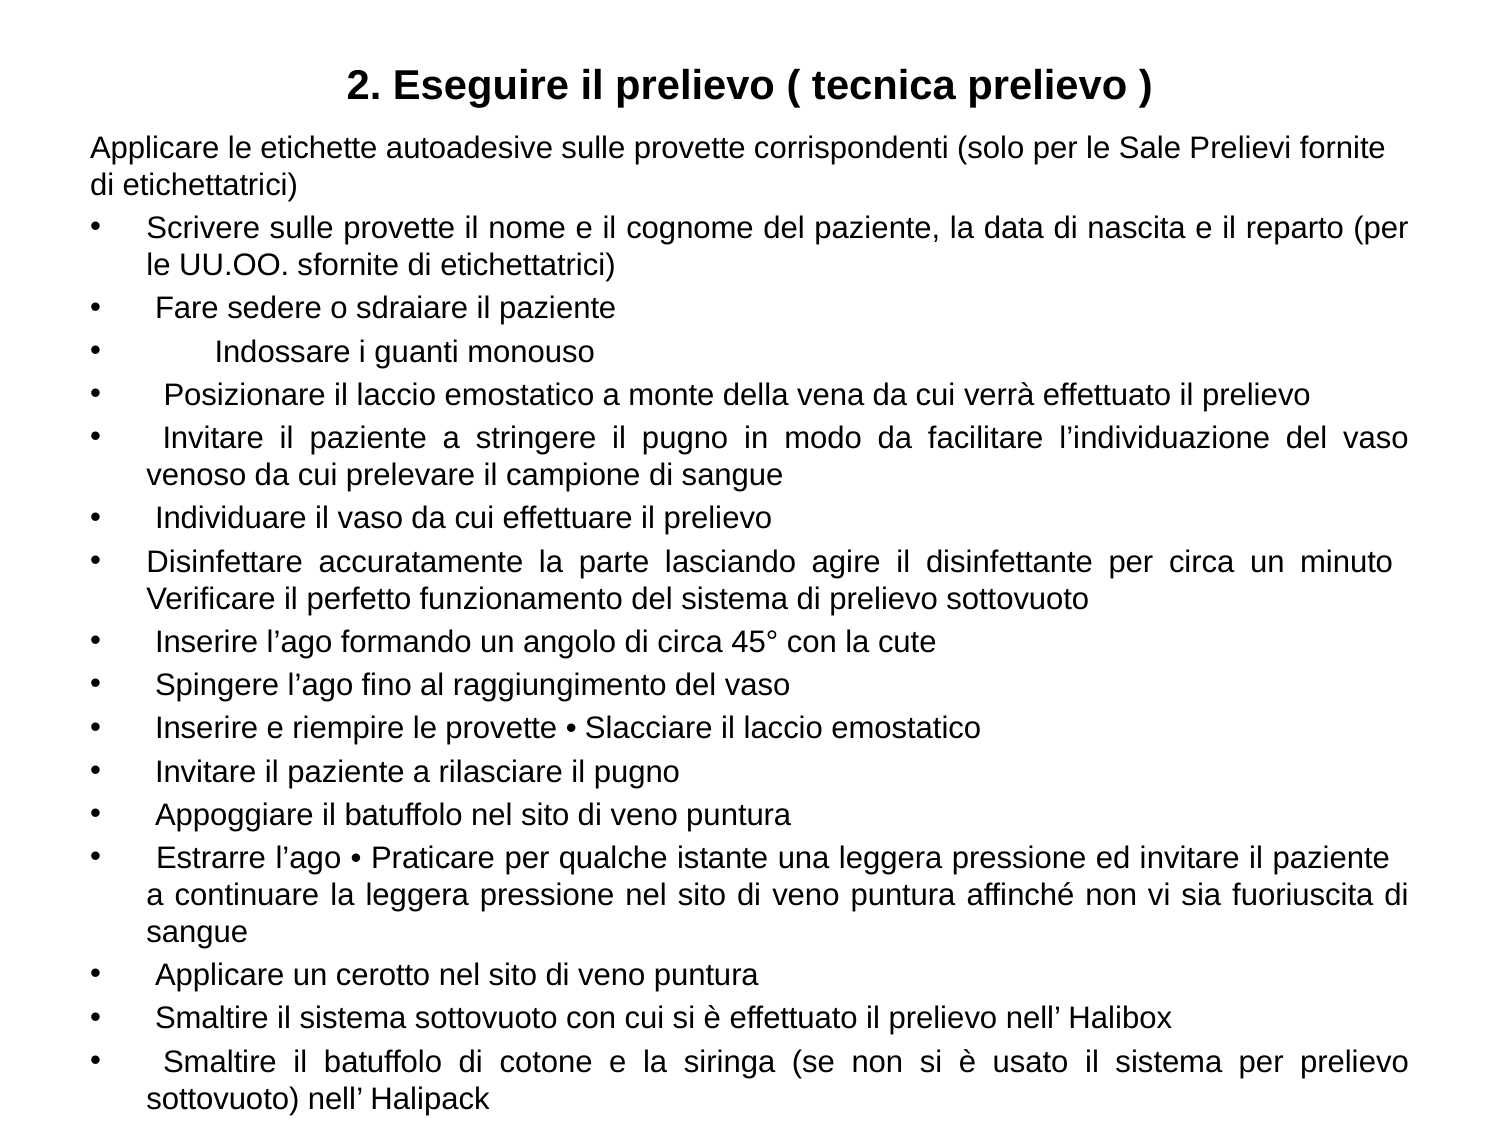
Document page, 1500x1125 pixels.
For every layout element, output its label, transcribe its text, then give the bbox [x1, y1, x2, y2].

title 2. Eseguire il prelievo ( tecnica prelievo ) [75, 45, 1425, 120]
list Applicare le etichette autoadesive sulle provette corrispondenti (solo per le Sale Prelievi fornite di etichettatrici) Scrivere sulle provette il nome e il cognome del paziente, la data di nascita e il reparto (per le UU.OO. sfornite di etichettatrici) Fare sedere o sdraiare il paziente Indossare i guanti monouso Posizionare il laccio emostatico a monte della vena da cui verrà effettuato il prelievo Invitare il paziente a stringere il pugno in modo da facilitare l’individuazione del vaso venoso da cui prelevare il campione di sangue Individuare il vaso da cui effettuare il prelievo Disinfettare accuratamente la parte lasciando agire il disinfettante per circa un minuto Verificare il perfetto funzionamento del sistema di prelievo sottovuoto Inserire l’ago formando un angolo di circa 45° con la cute Spingere l’ago fino al raggiungimento del vaso Inserire e riempire le provette • Slacciare il laccio emostatico Invitare il paziente a rilasciare il pugno Appoggiare il batuffolo nel sito di veno puntura Estrarre l’ago • Praticare per qualche istante una leggera pressione ed invitare il paziente a continuare la leggera pressione nel sito di veno puntura affinché non vi sia fuoriuscita di sangue Applicare un cerotto nel sito di veno puntura Smaltire il sistema sottovuoto con cui si è effettuato il prelievo nell’ Halibox Smaltire il batuffolo di cotone e la siringa (se non si è usato il sistema per prelievo sottovuoto) nell’ Halipack [75, 120, 1425, 1125]
